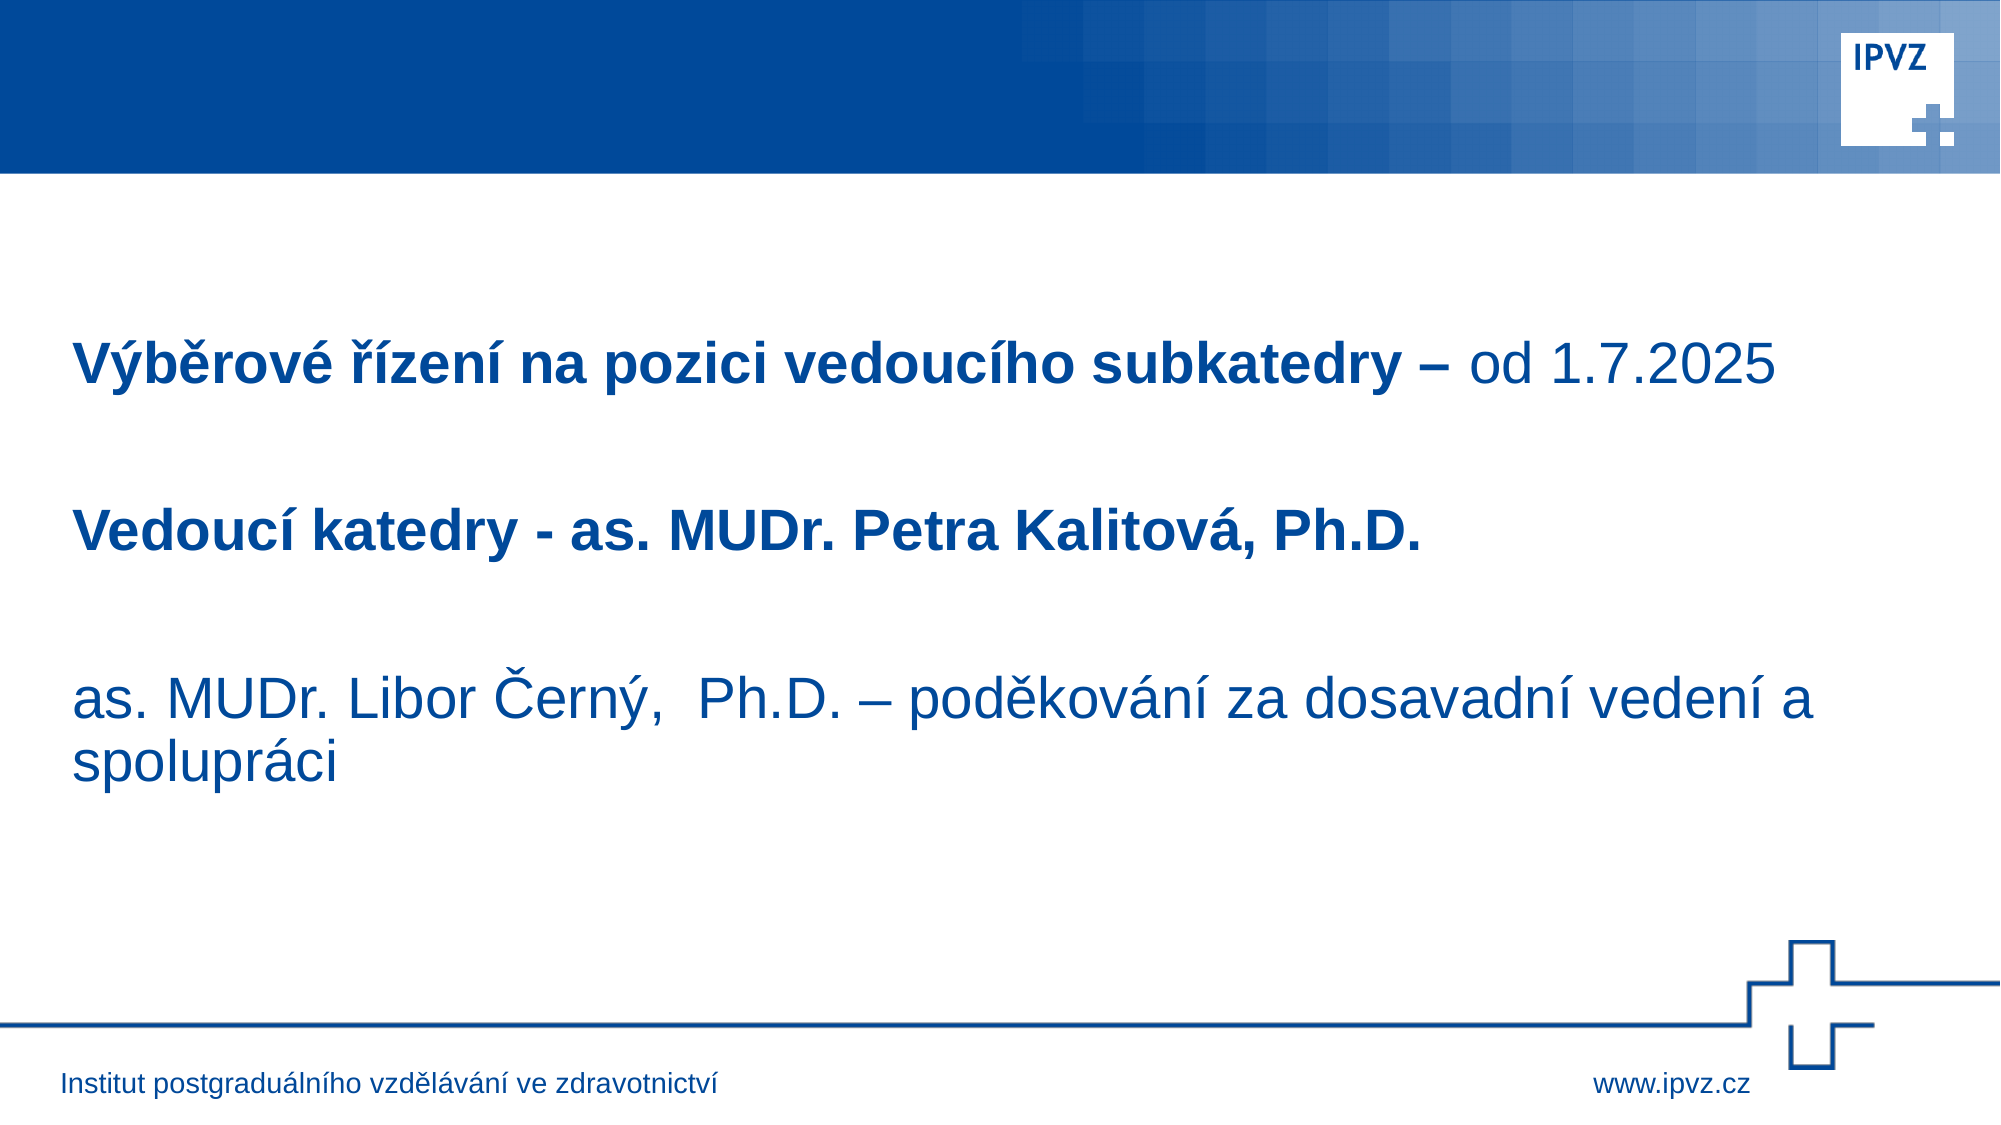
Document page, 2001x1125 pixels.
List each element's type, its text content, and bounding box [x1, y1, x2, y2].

list Výběrové řízení na pozici vedoucího subkatedry – od 1.7.2025 Vedoucí katedry - as. MUDr. Petra Kalitová, Ph.D. as. MUDr. Libor Černý, Ph.D. – poděkování za dosavadní vedení a spolupráci [57, 325, 1943, 806]
picture [1022, 0, 2000, 174]
picture [0, 940, 2000, 1070]
